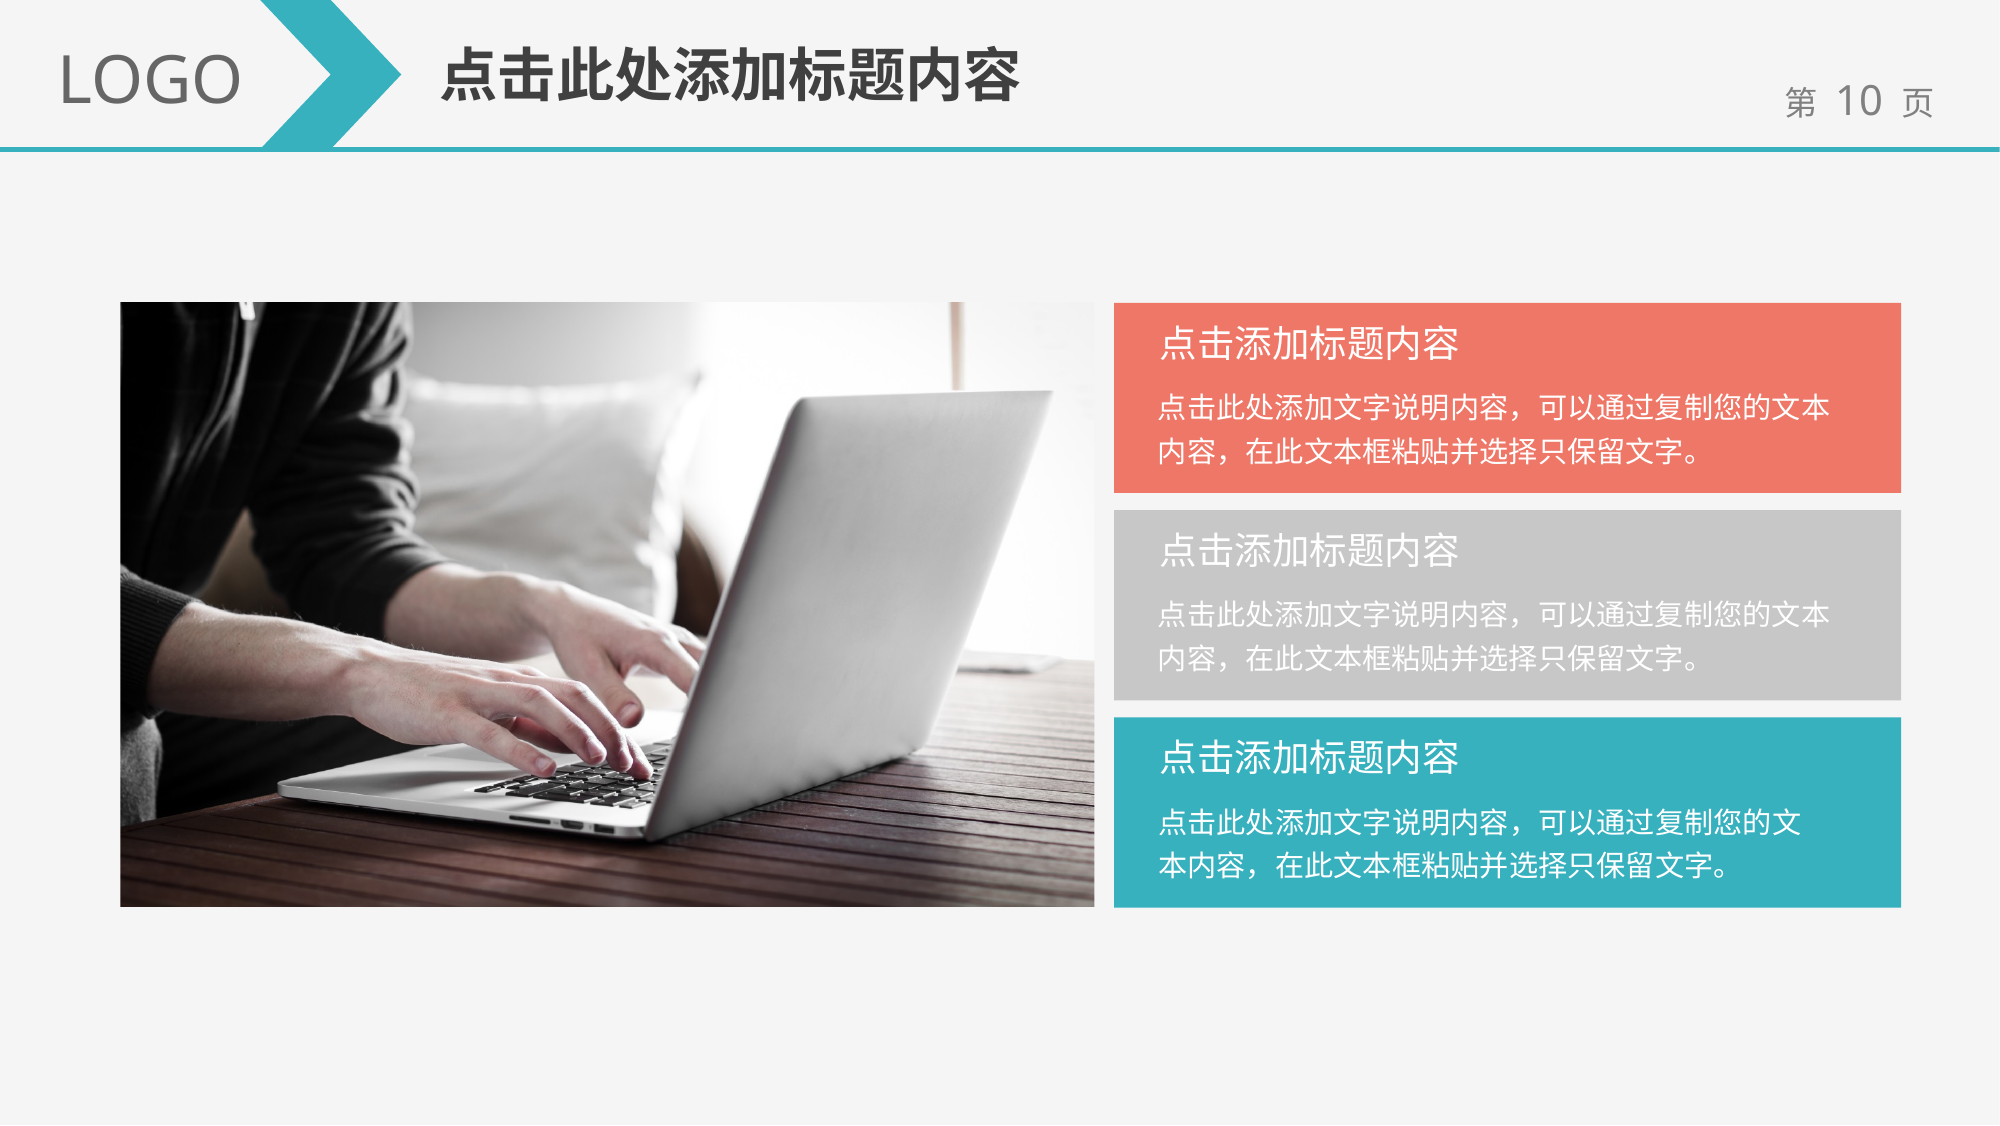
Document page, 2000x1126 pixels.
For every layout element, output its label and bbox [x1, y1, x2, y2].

picture [120, 302, 1095, 907]
text_box [1113, 302, 1902, 494]
text_box [1113, 509, 1902, 701]
text_box [1113, 717, 1902, 908]
